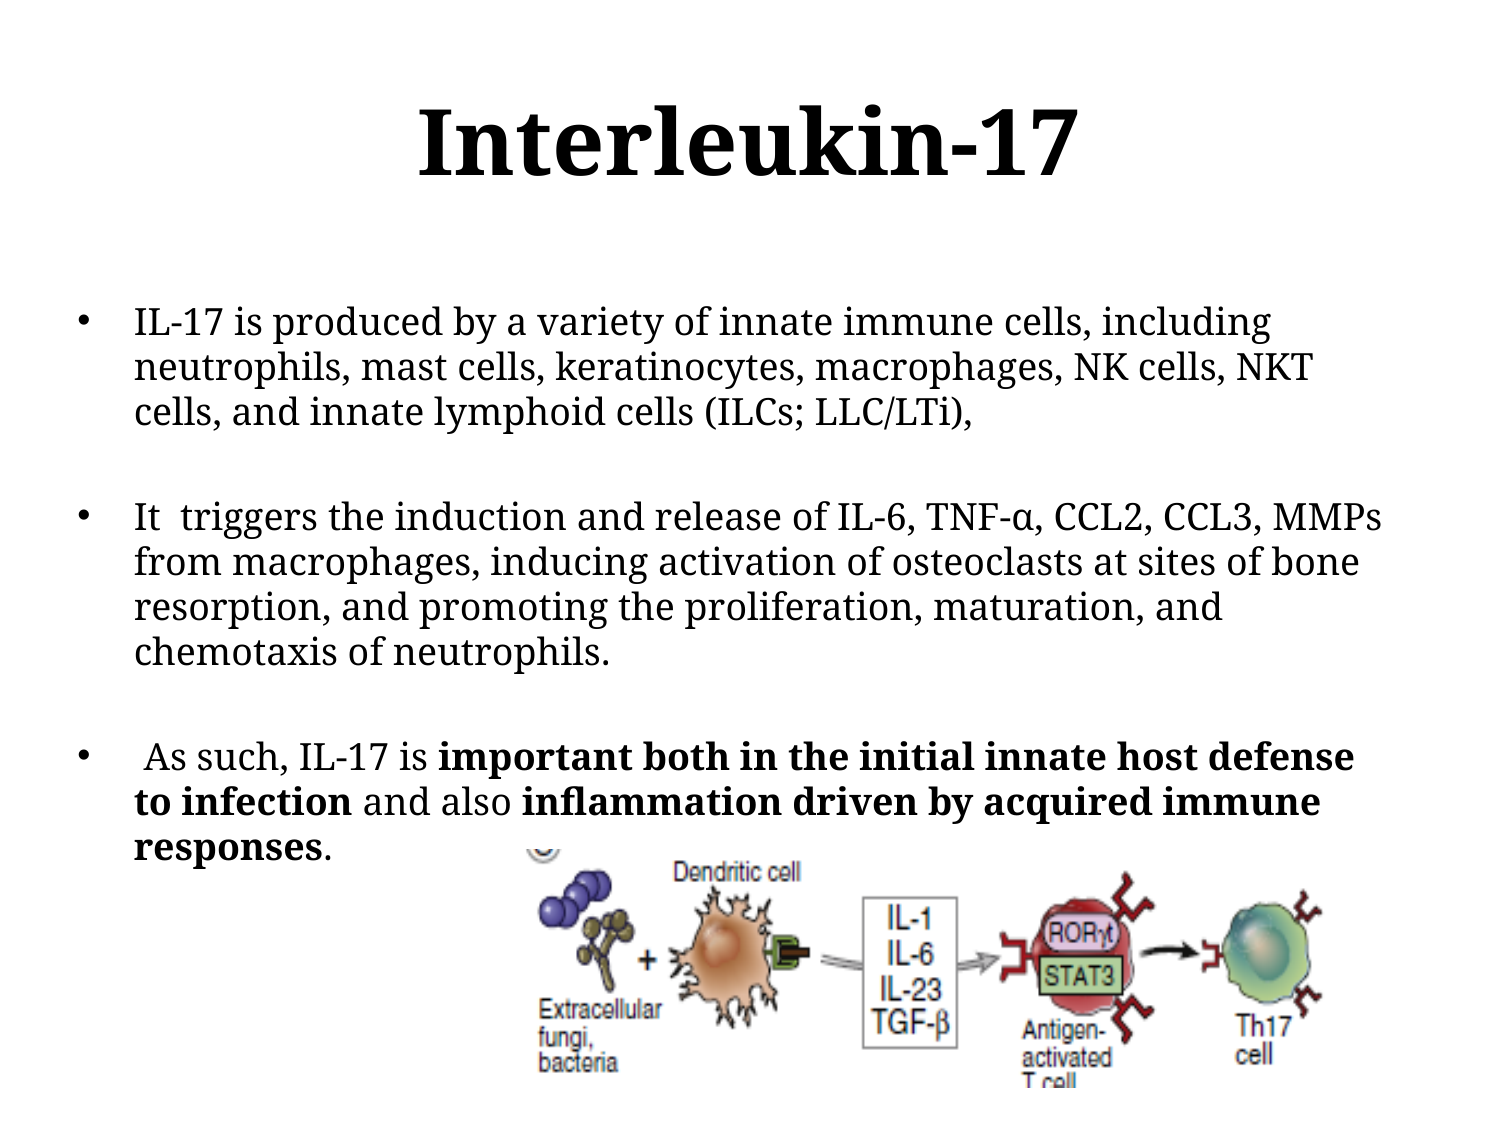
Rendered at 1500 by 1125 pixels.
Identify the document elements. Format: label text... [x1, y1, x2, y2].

picture [524, 849, 1366, 1088]
title Interleukin-17 [75, 45, 1425, 233]
list IL-17 is produced by a variety of innate immune cells, including neutrophils, mast cells, keratinocytes, macrophages, NK cells, NKT cells, and innate lymphoid cells (ILCs; LLC/LTi), It triggers the induction and release of IL-6, TNF-α, CCL2, CCL3, MMPs from macrophages, inducing activation of osteoclasts at sites of bone resorption, and promoting the proliferation, maturation, and chemotaxis of neutrophils. As such, IL-17 is important both in the initial innate host defense to infection and also inflammation driven by acquired immune responses. [62, 237, 1413, 980]
